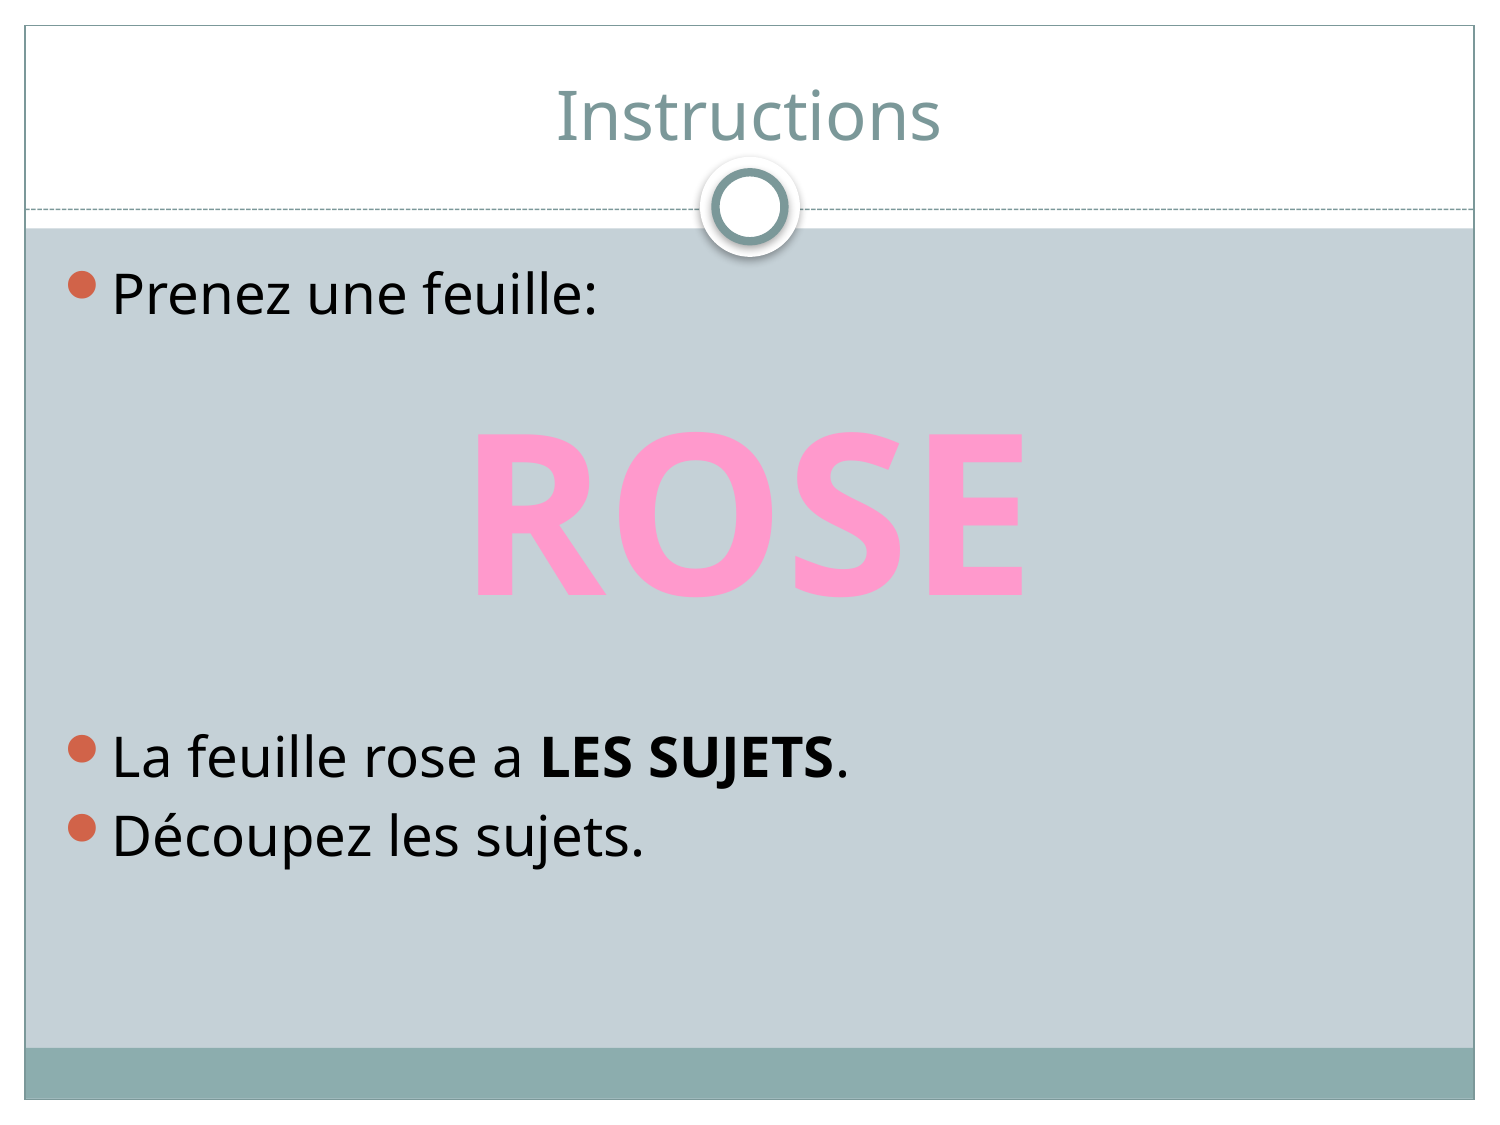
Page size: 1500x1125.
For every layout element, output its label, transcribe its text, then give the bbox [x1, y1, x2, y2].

title Instructions [49, 37, 1450, 162]
list Prenez une feuille: ROSE La feuille rose a LES SUJETS. Découpez les sujets. [49, 250, 1445, 1001]
